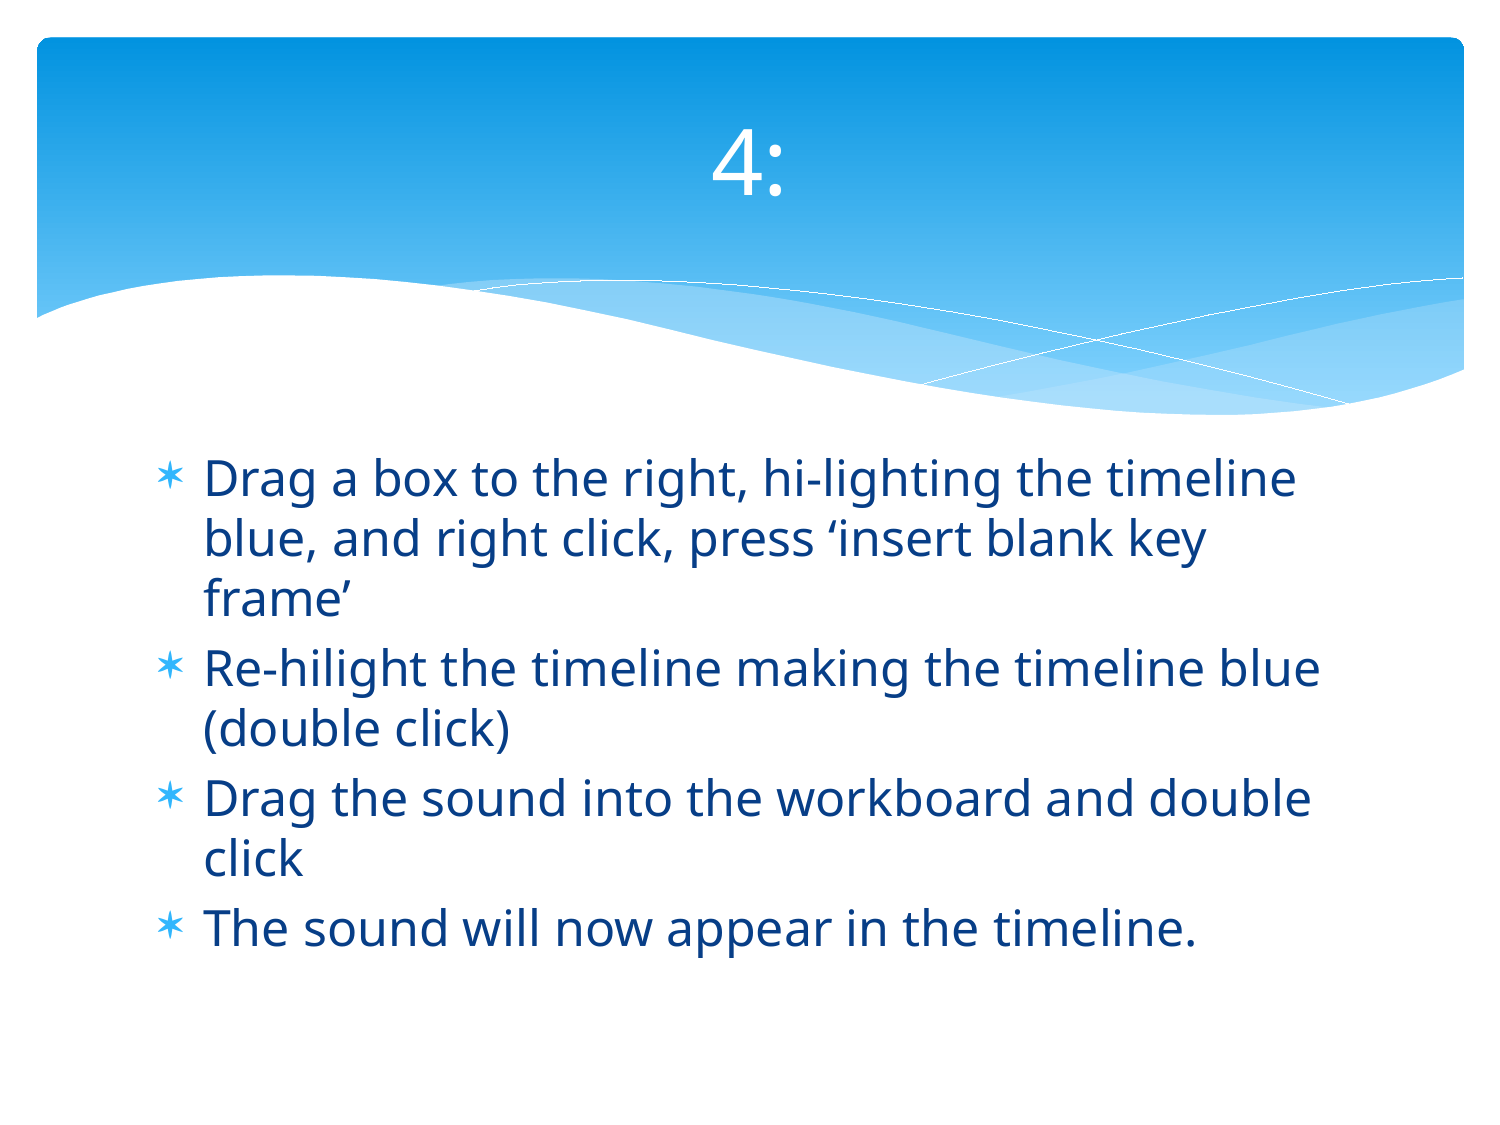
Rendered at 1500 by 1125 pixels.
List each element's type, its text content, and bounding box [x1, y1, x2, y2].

title 4: [75, 55, 1425, 261]
list Drag a box to the right, hi-lighting the timeline blue, and right click, press ‘insert blank key frame’ Re-hilight the timeline making the timeline blue (double click) Drag the sound into the workboard and double click The sound will now appear in the timeline. [143, 438, 1359, 1005]
